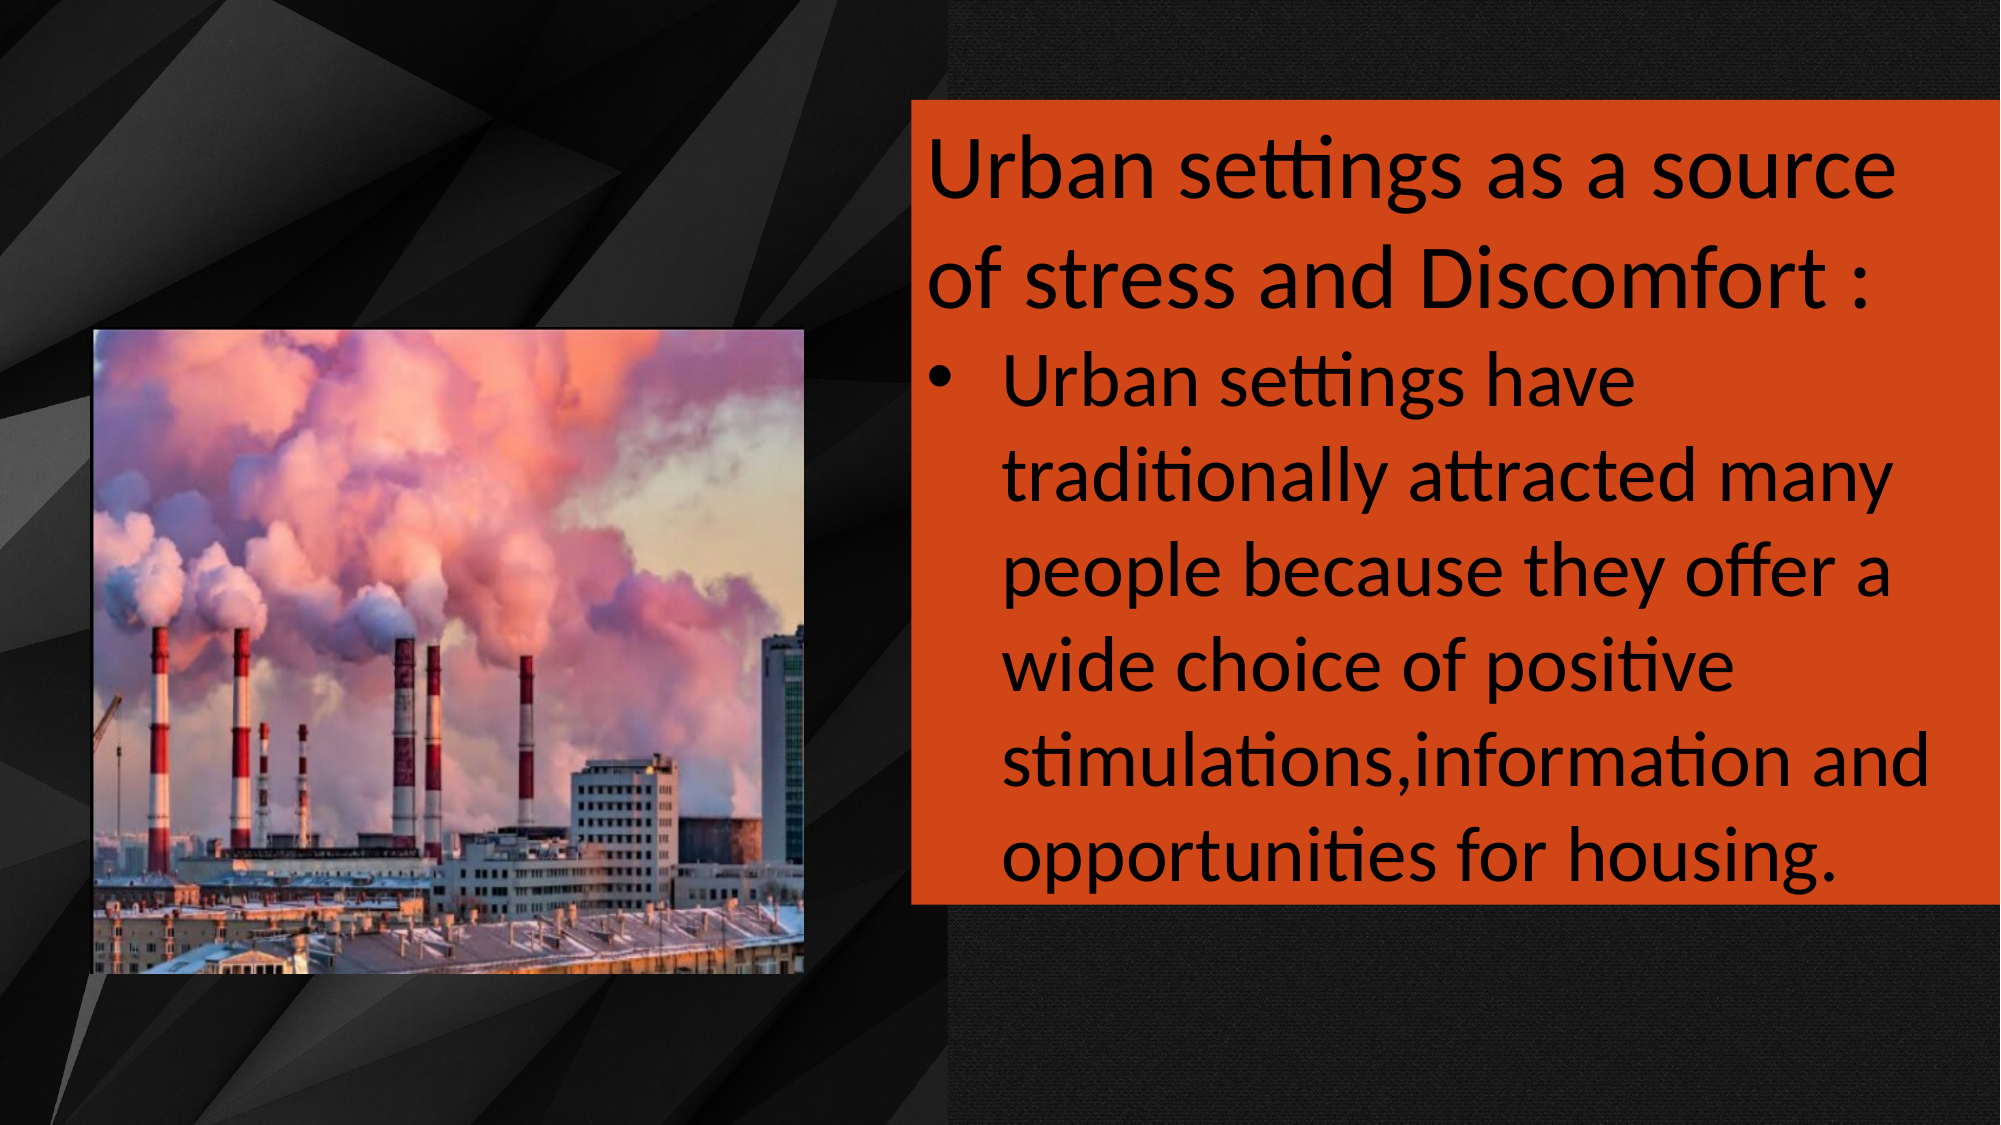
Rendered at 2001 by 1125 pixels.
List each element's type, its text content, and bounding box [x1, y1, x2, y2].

text_box Urban settings as a source of stress and Discomfort : Urban settings have traditionally attracted many people because they offer a wide choice of positive stimulations,information and opportunities for housing. [948, 99, 2000, 905]
picture [0, 0, 2000, 1125]
